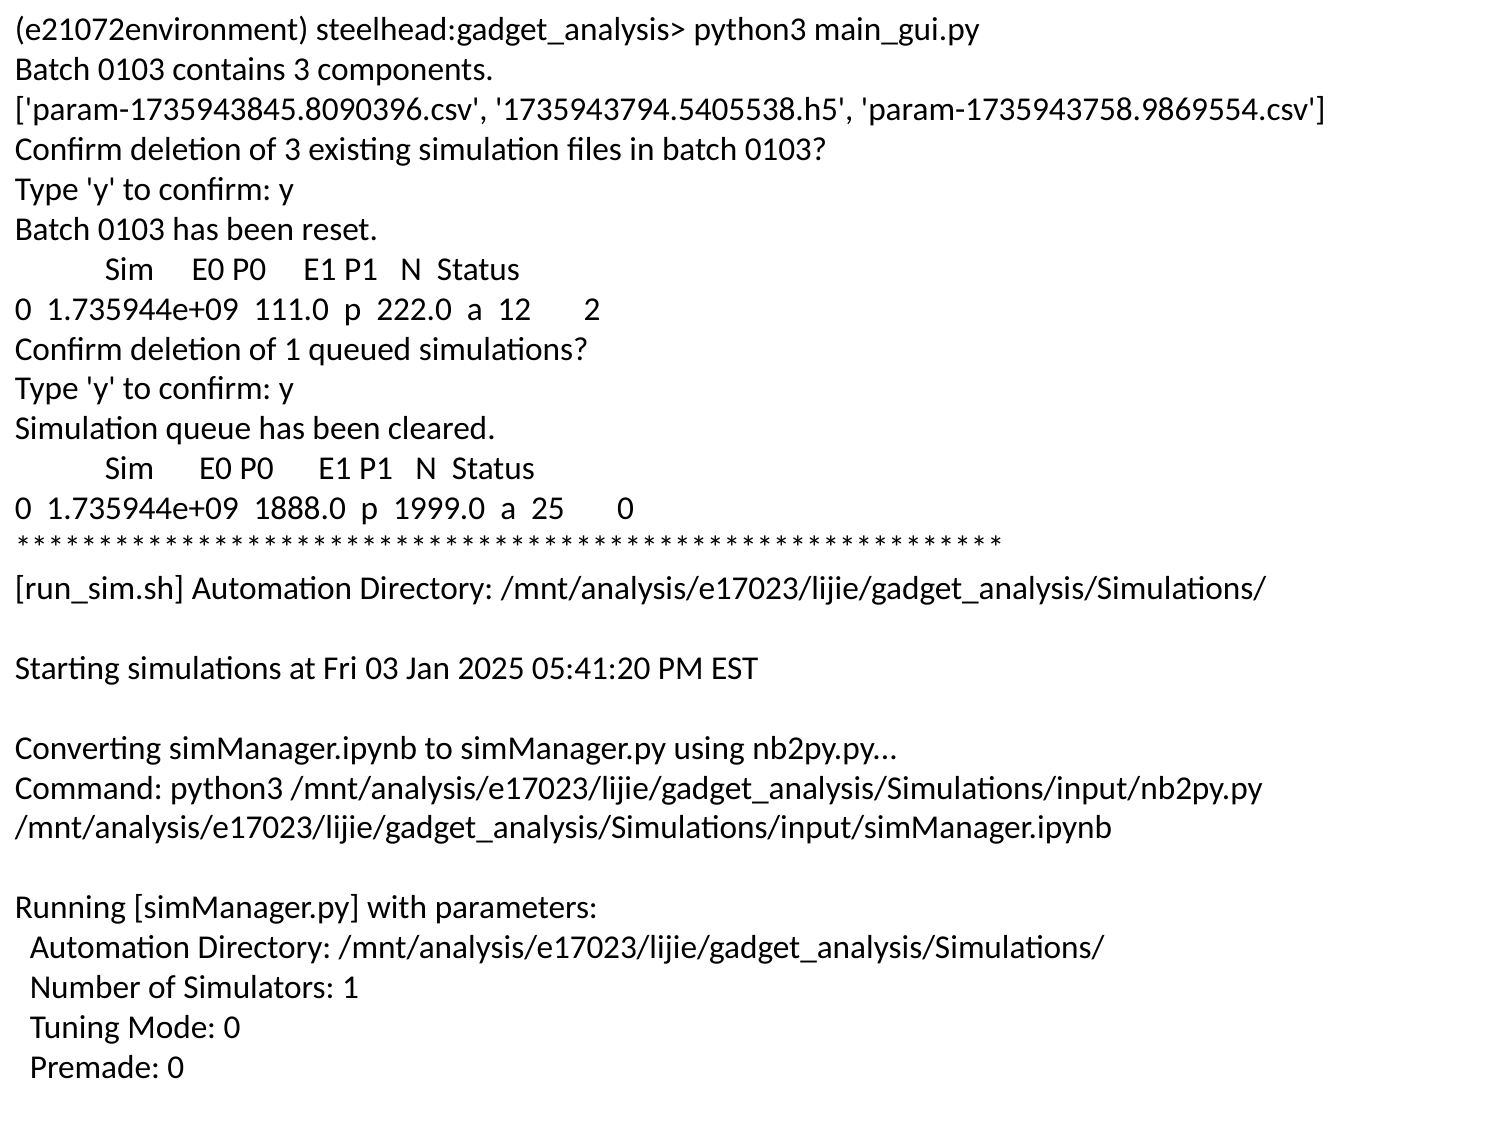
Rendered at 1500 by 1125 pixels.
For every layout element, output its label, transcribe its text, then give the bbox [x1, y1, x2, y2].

text_box (e21072environment) steelhead:gadget_analysis> python3 main_gui.py Batch 0103 contains 3 components. ['param-1735943845.8090396.csv', '1735943794.5405538.h5', 'param-1735943758.9869554.csv'] Confirm deletion of 3 existing simulation files in batch 0103? Type 'y' to confirm: y Batch 0103 has been reset. Sim E0 P0 E1 P1 N Status 0 1.735944e+09 111.0 p 222.0 a 12 2 Confirm deletion of 1 queued simulations? Type 'y' to confirm: y Simulation queue has been cleared. Sim E0 P0 E1 P1 N Status 0 1.735944e+09 1888.0 p 1999.0 a 25 0 ************************************************************ [run_sim.sh] Automation Directory: /mnt/analysis/e17023/lijie/gadget_analysis/Simulations/ Starting simulations at Fri 03 Jan 2025 05:41:20 PM EST Converting simManager.ipynb to simManager.py using nb2py.py... Command: python3 /mnt/analysis/e17023/lijie/gadget_analysis/Simulations/input/nb2py.py /mnt/analysis/e17023/lijie/gadget_analysis/Simulations/input/simManager.ipynb Running [simManager.py] with parameters: Automation Directory: /mnt/analysis/e17023/lijie/gadget_analysis/Simulations/ Number of Simulators: 1 Tuning Mode: 0 Premade: 0 [simManager.ipynb] Copy /mnt/analysis/e17023/lijie/gadget_analysis/Simulations/input/sim/[simGADGET.sh] to /mnt/analysis/e17023/lijie/gadget_analysis/Simulations/sims/0/ [0, 0, 1500, 1125]
